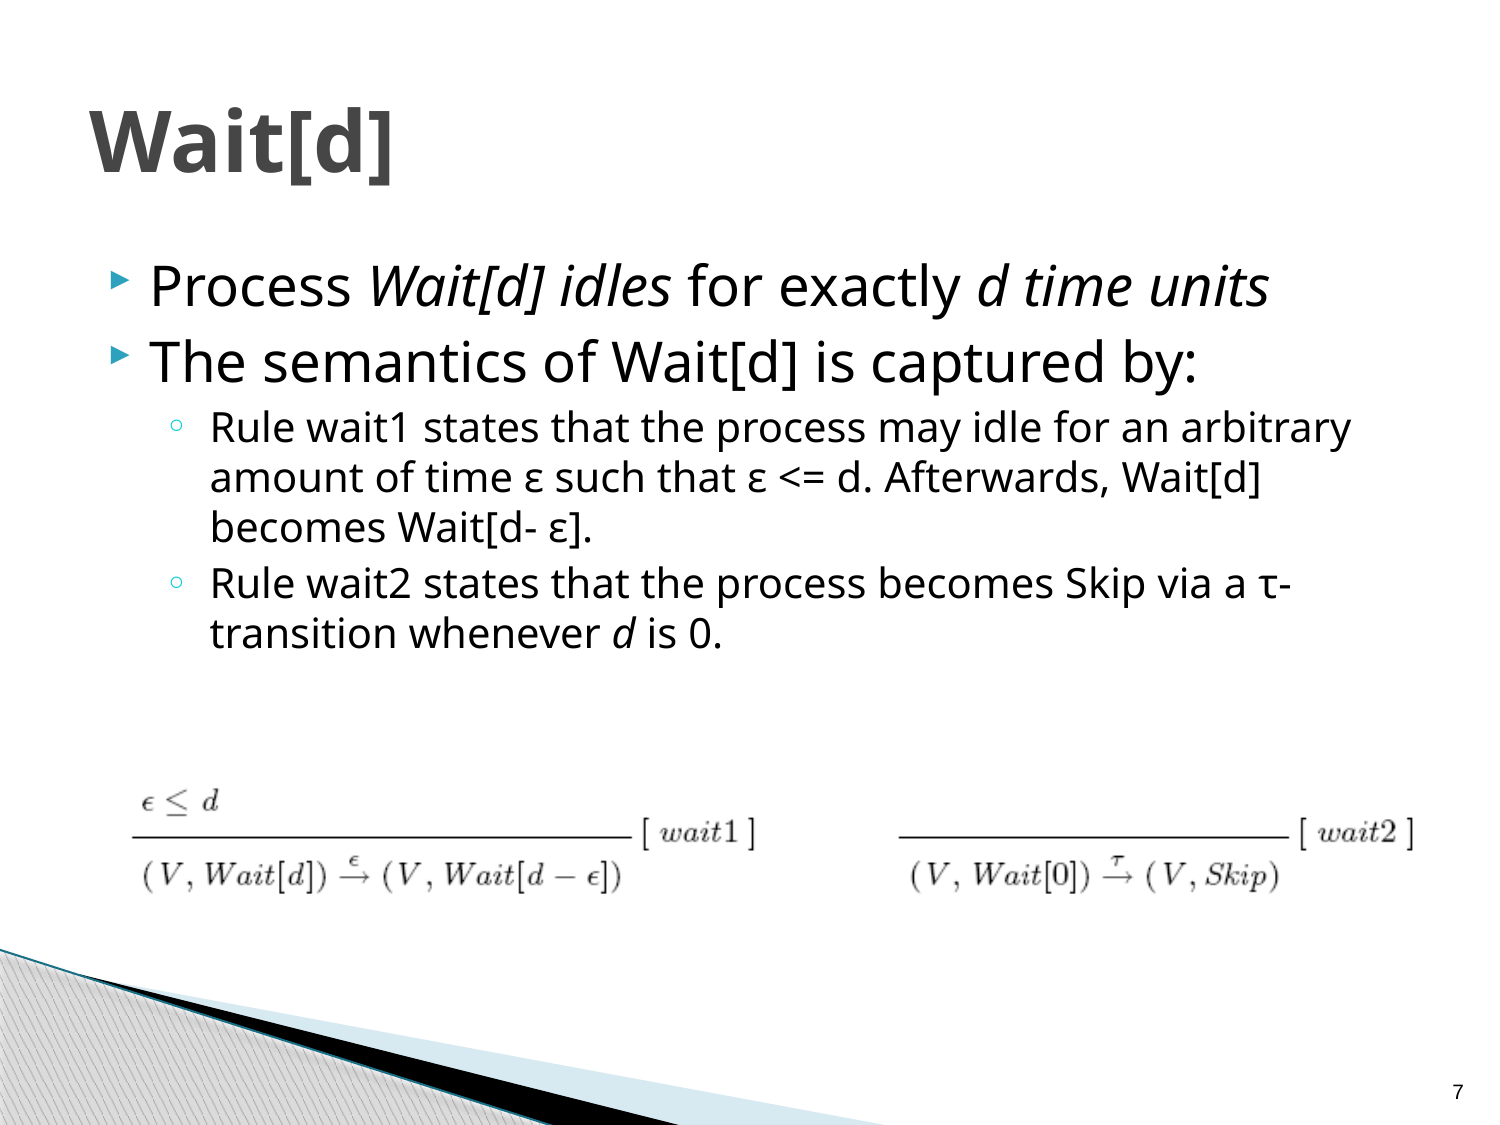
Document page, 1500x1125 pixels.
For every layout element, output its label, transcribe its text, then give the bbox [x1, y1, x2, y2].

title Wait[d] [75, 45, 1425, 233]
slide_number 7 [1425, 1051, 1479, 1112]
list Process Wait[d] idles for exactly d time units The semantics of Wait[d] is captured by: Rule wait1 states that the process may idle for an arbitrary amount of time ε such that ε <= d. Afterwards, Wait[d] becomes Wait[d- ε]. Rule wait2 states that the process becomes Skip via a τ-transition whenever d is 0. [75, 243, 1425, 637]
text_box [74, 637, 1425, 1125]
picture [112, 749, 1441, 913]
